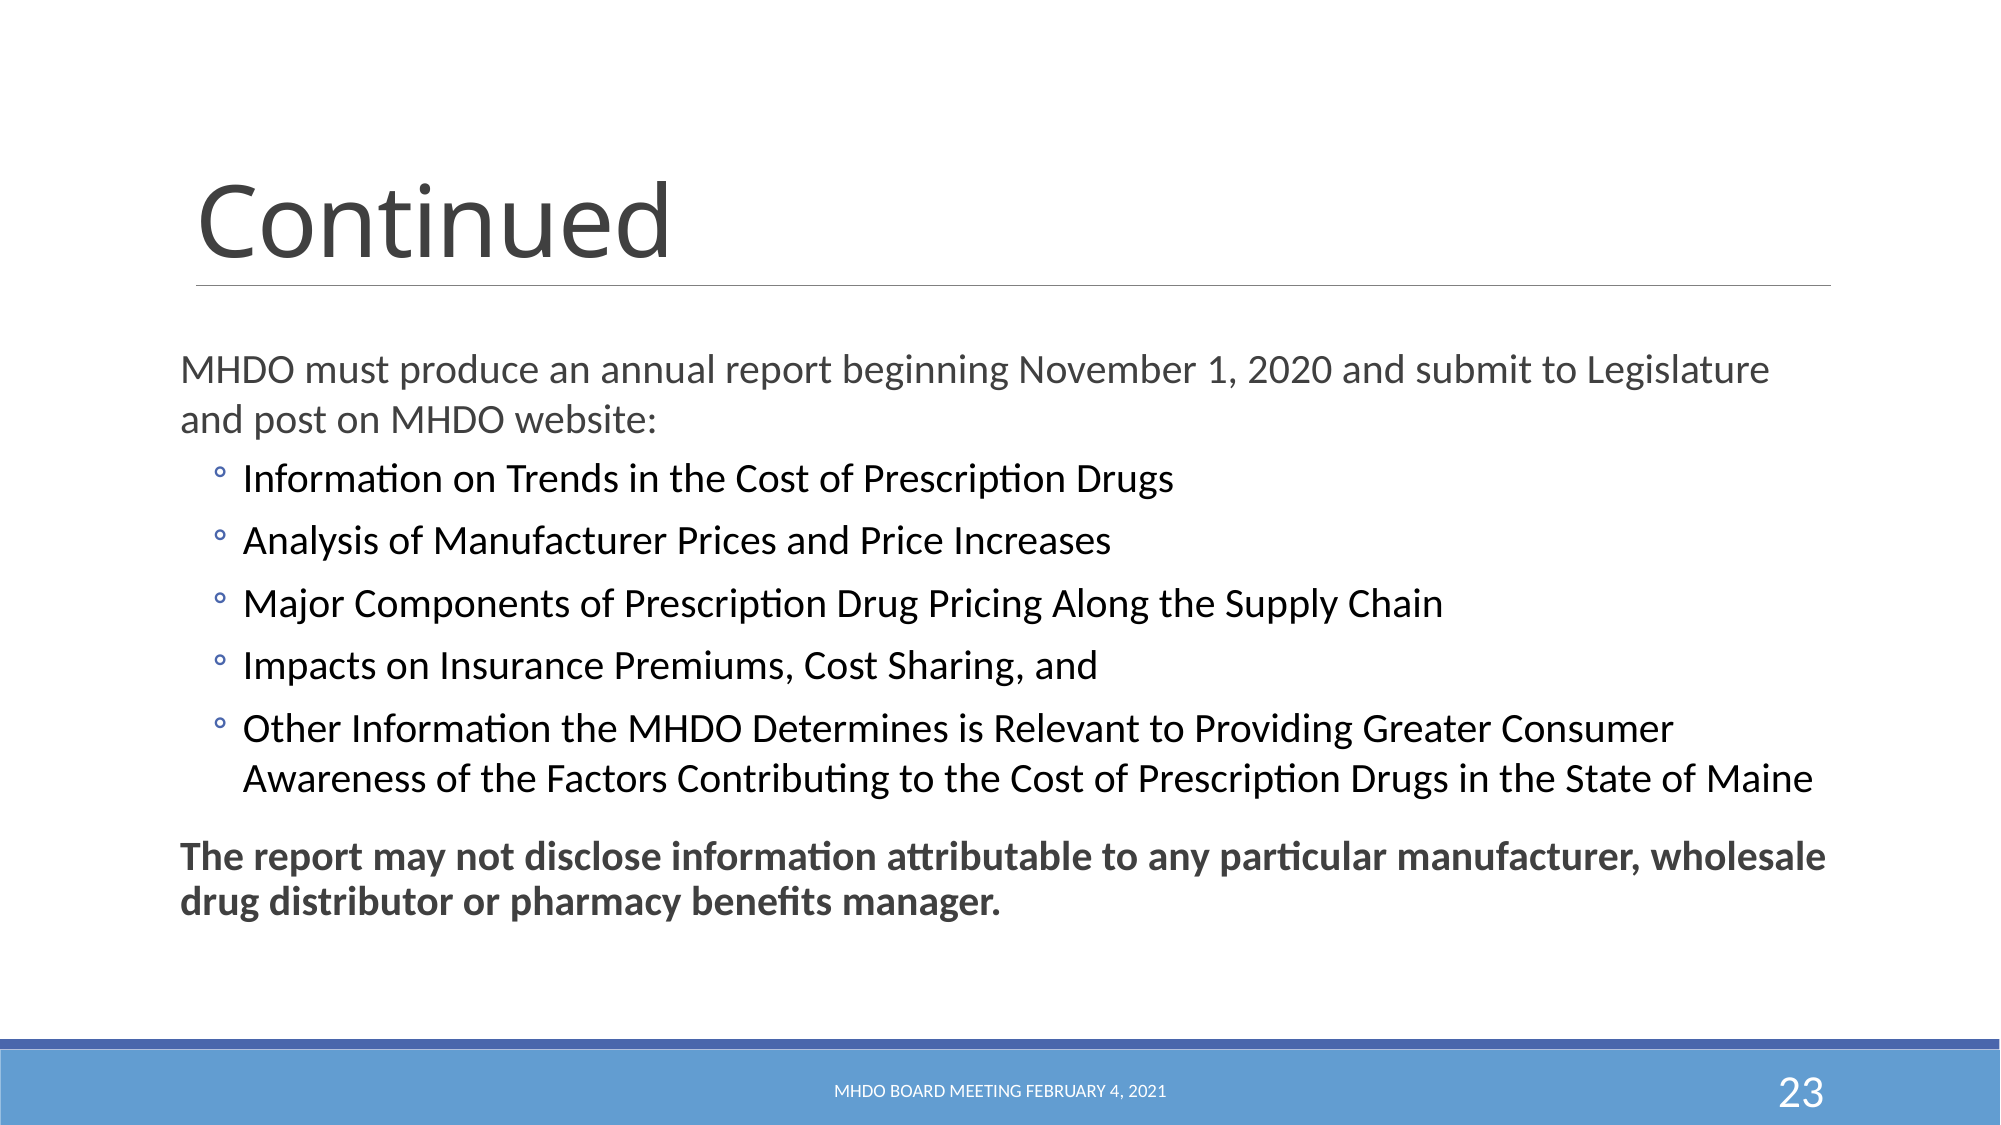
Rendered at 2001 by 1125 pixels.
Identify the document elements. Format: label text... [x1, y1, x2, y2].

footer MHDO Board Meeting February 4, 2021 [604, 1059, 1396, 1120]
slide_number 23 [1624, 1059, 1840, 1120]
title Continued [180, 47, 1840, 285]
list MHDO must produce an annual report beginning November 1, 2020 and submit to Legislature and post on MHDO website: Information on Trends in the Cost of Prescription Drugs Analysis of Manufacturer Prices and Price Increases Major Components of Prescription Drug Pricing Along the Supply Chain Impacts on Insurance Premiums, Cost Sharing, and Other Information the MHDO Determines is Relevant to Providing Greater Consumer Awareness of the Factors Contributing to the Cost of Prescription Drugs in the State of Maine The report may not disclose information attributable to any particular manufacturer, wholesale drug distributor or pharmacy benefits manager. [180, 334, 1840, 963]
